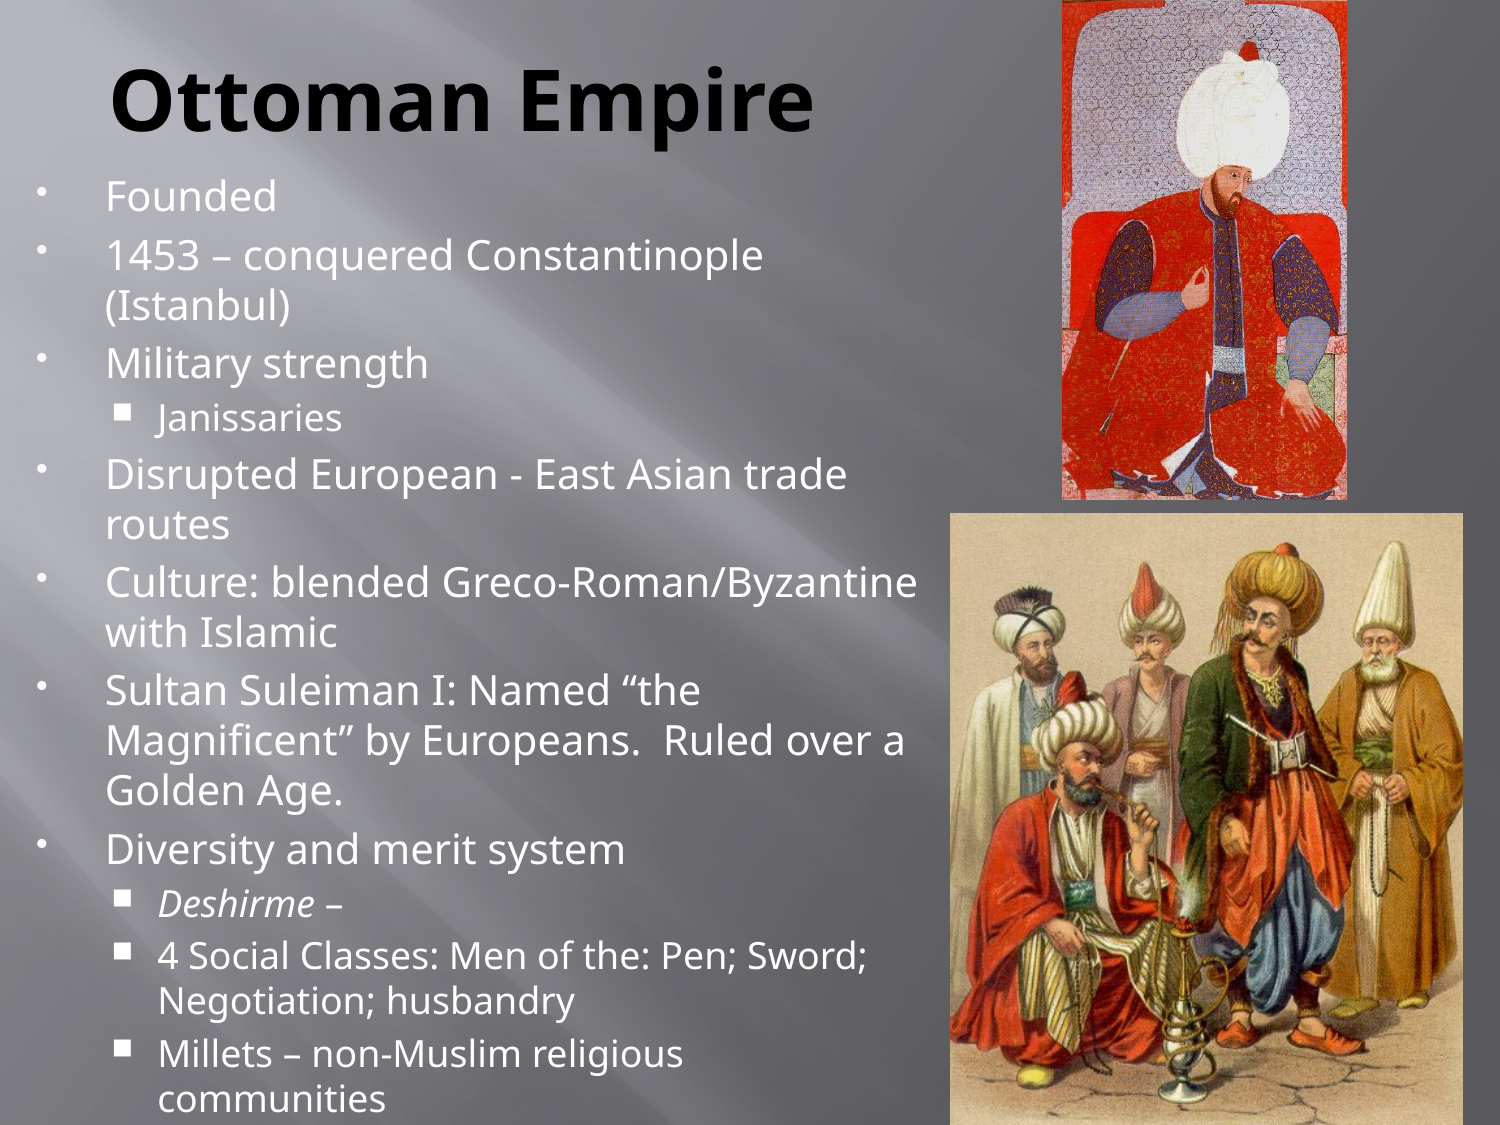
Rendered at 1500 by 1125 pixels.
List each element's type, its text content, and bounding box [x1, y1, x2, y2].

picture [1062, 0, 1348, 501]
picture [949, 513, 1463, 1125]
title Ottoman Empire [0, 0, 925, 162]
list Founded 1453 – conquered Constantinople (Istanbul) Military strength Janissaries Disrupted European - East Asian trade routes Culture: blended Greco-Roman/Byzantine with Islamic Sultan Suleiman I: Named “the Magnificent” by Europeans. Ruled over a Golden Age. Diversity and merit system Deshirme – 4 Social Classes: Men of the: Pen; Sword; Negotiation; husbandry Millets – non-Muslim religious communities Decline [0, 162, 938, 1125]
